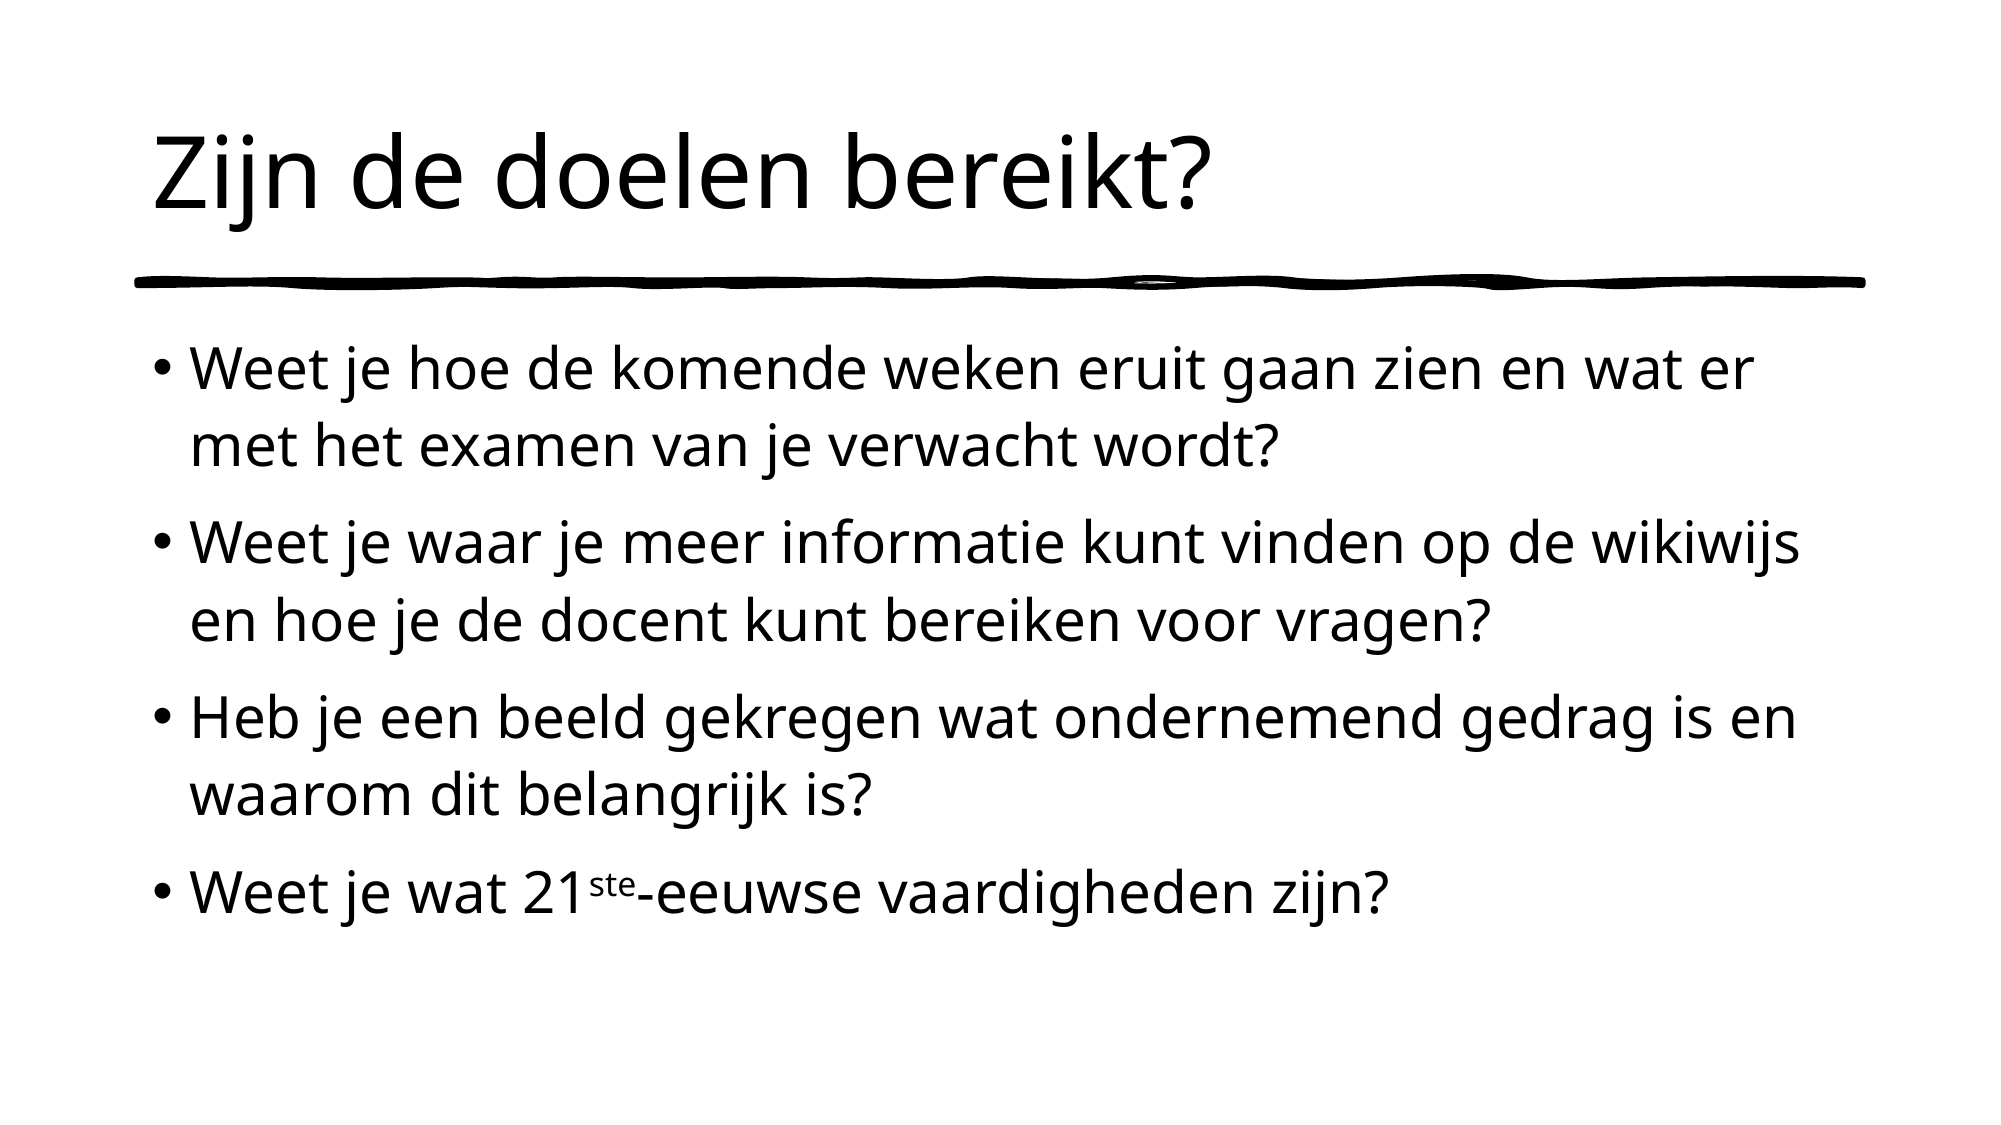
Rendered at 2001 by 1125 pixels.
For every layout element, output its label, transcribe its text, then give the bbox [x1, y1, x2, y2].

title Zijn de doelen bereikt? [137, 59, 1863, 278]
list Weet je hoe de komende weken eruit gaan zien en wat er met het examen van je verwacht wordt? Weet je waar je meer informatie kunt vinden op de wikiwijs en hoe je de docent kunt bereiken voor vragen? Heb je een beeld gekregen wat ondernemend gedrag is en waarom dit belangrijk is? Weet je wat 21ste-eeuwse vaardigheden zijn? [137, 316, 1863, 1014]
